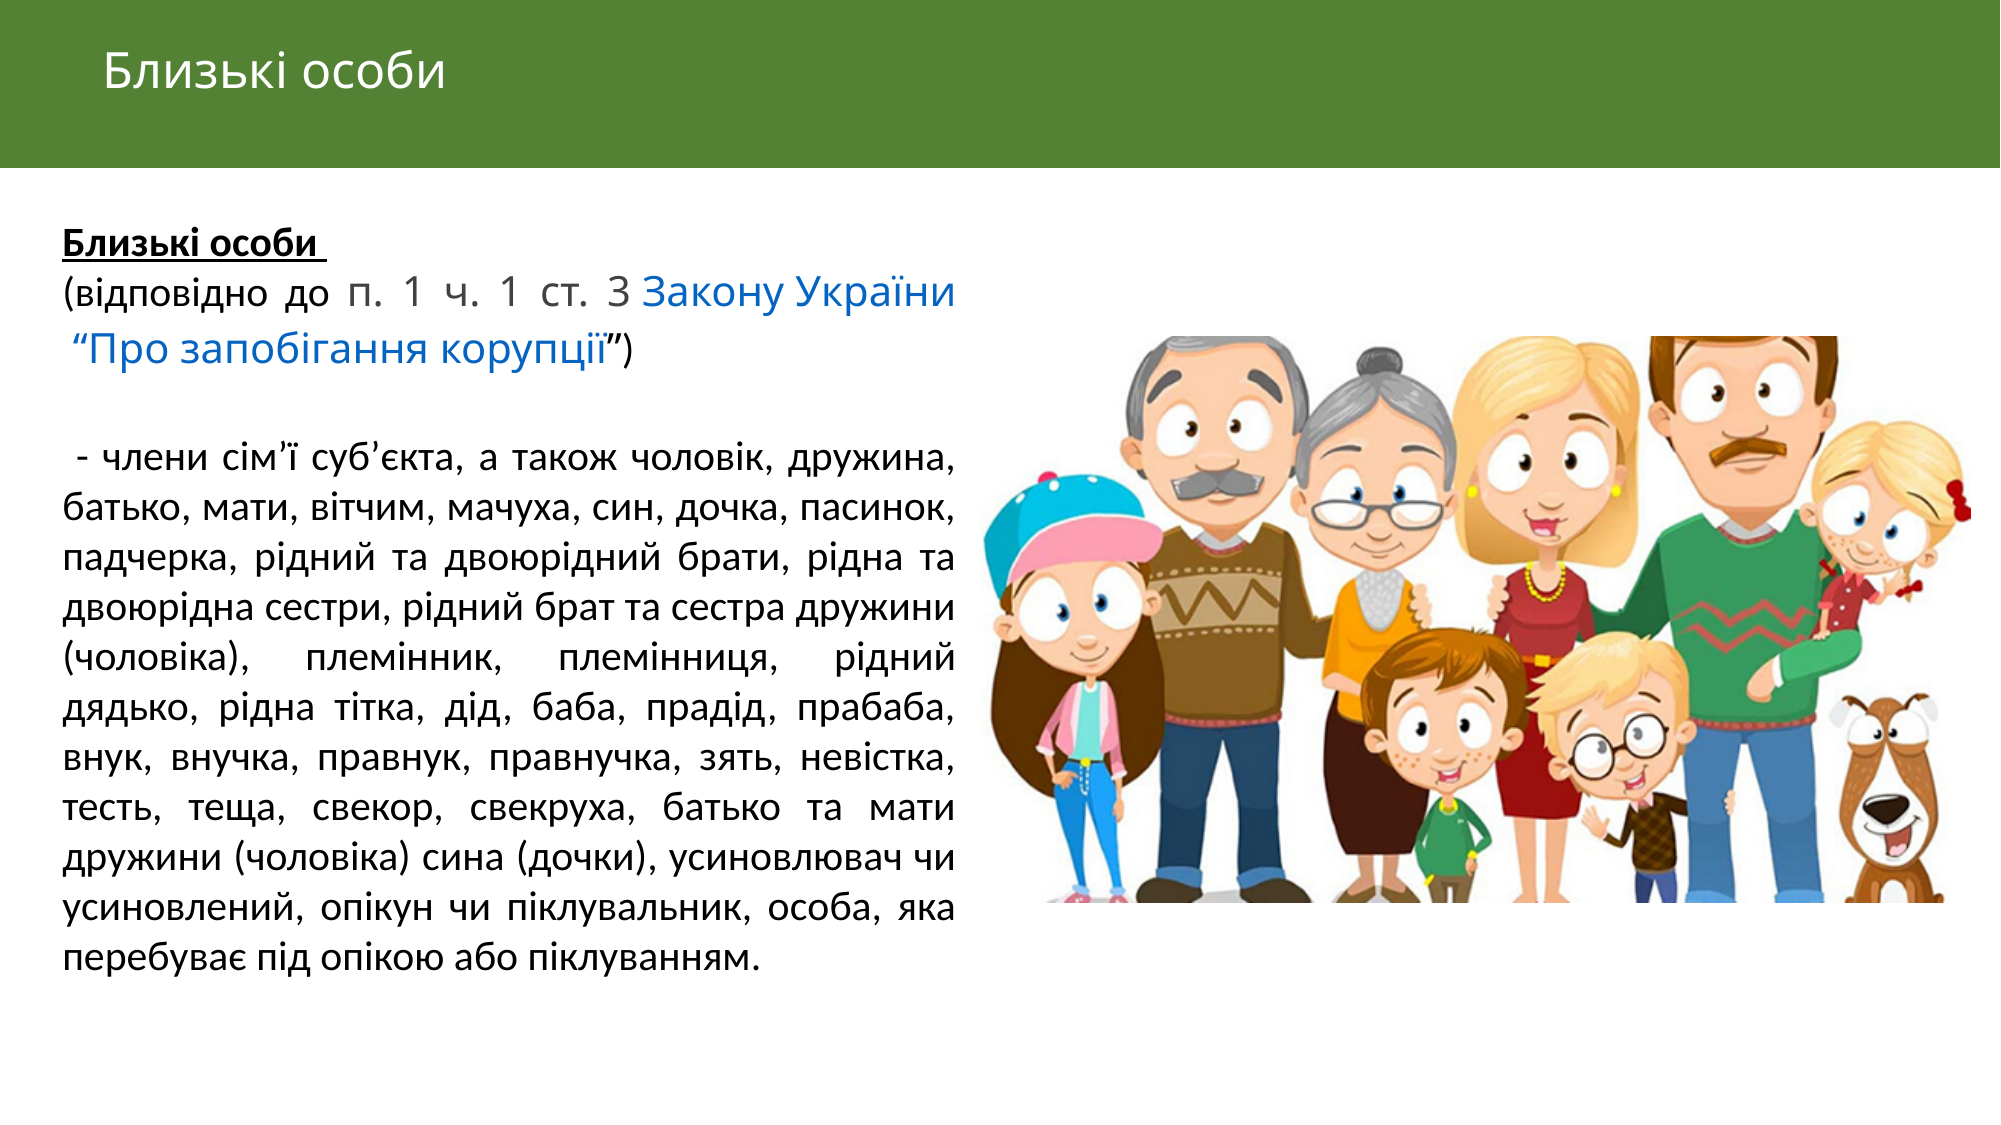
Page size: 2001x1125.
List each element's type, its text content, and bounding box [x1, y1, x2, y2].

text_box Близькі особи (відповідно до п. 1 ч. 1 ст. 3 Закону України “Про запобігання корупції”) - члени сім’ї суб’єкта, а також чоловік, дружина, батько, мати, вітчим, мачуха, син, дочка, пасинок, падчерка, рідний та двоюрідний брати, рідна та двоюрідна сестри, рідний брат та сестра дружини (чоловіка), племінник, племінниця, рідний дядько, рідна тітка, дід, баба, прадід, прабаба, внук, внучка, правнук, правнучка, зять, невістка, тесть, теща, свекор, свекруха, батько та мати дружини (чоловіка) сина (дочки), усиновлювач чи усиновлений, опікун чи піклувальник, особа, яка перебуває під опікою або піклуванням. [47, 207, 972, 987]
text_box [0, 0, 2000, 168]
text_box Близькі особи [87, 30, 1913, 166]
picture [981, 336, 1971, 903]
